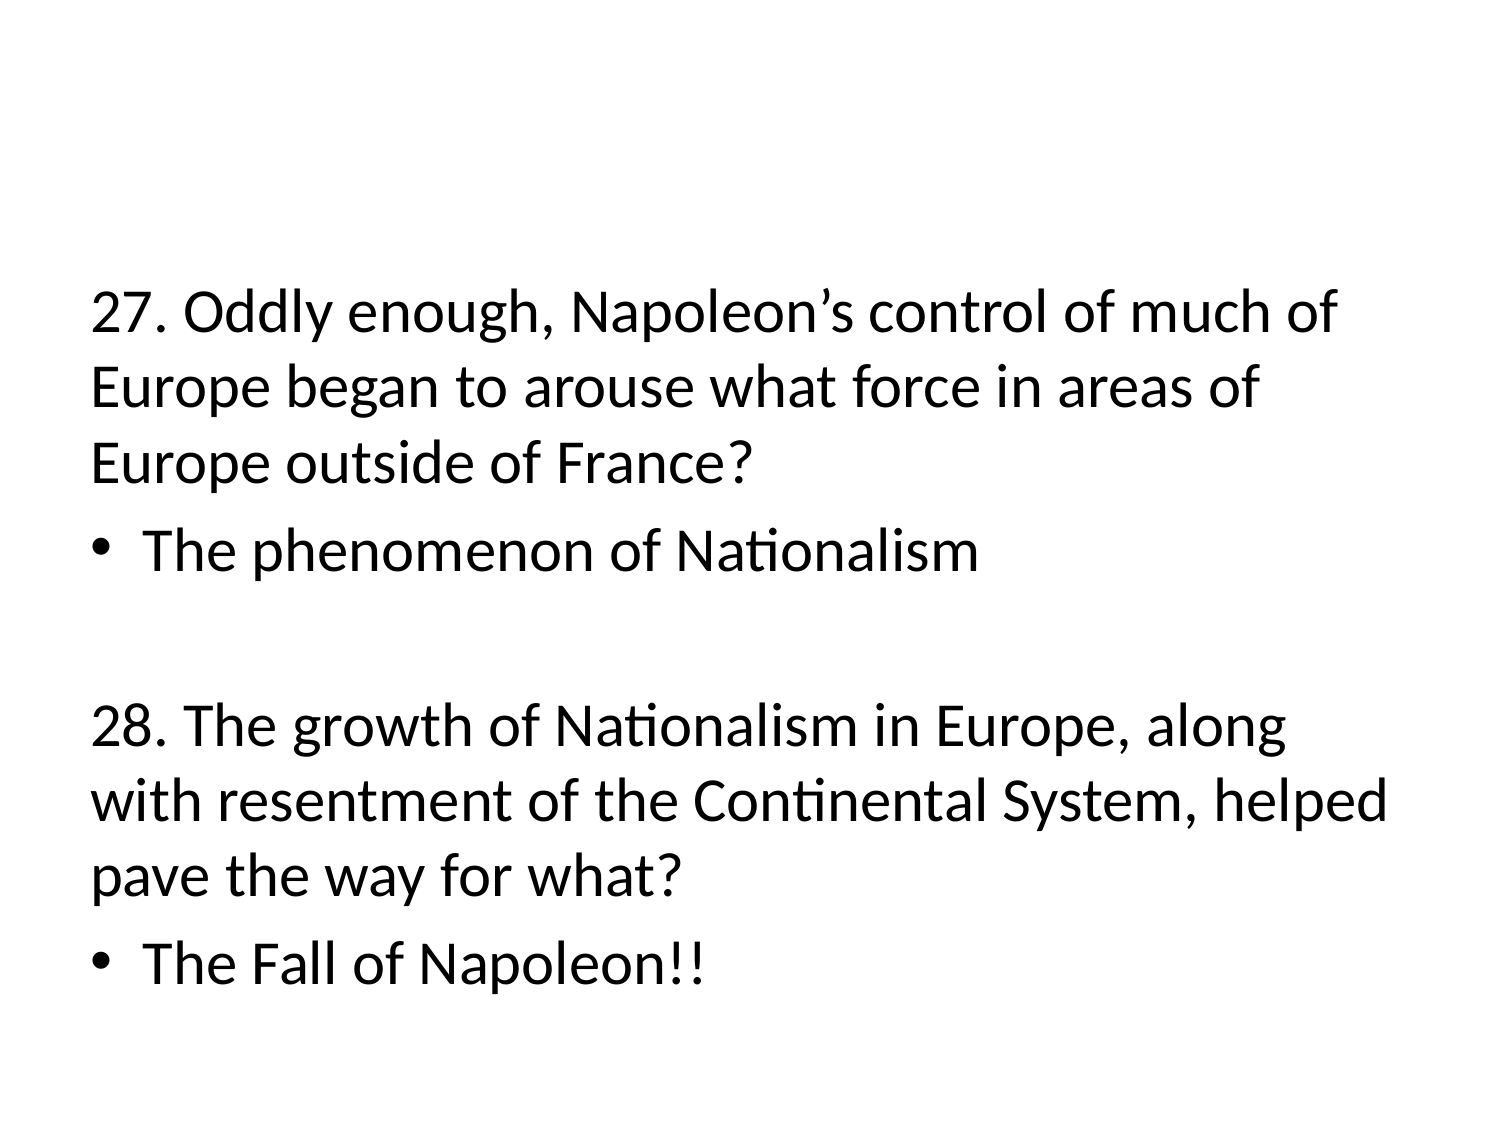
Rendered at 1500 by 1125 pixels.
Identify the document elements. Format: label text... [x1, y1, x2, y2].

list 27. Oddly enough, Napoleon’s control of much of Europe began to arouse what force in areas of Europe outside of France? The phenomenon of Nationalism 28. The growth of Nationalism in Europe, along with resentment of the Continental System, helped pave the way for what? The Fall of Napoleon!! [75, 262, 1425, 1005]
